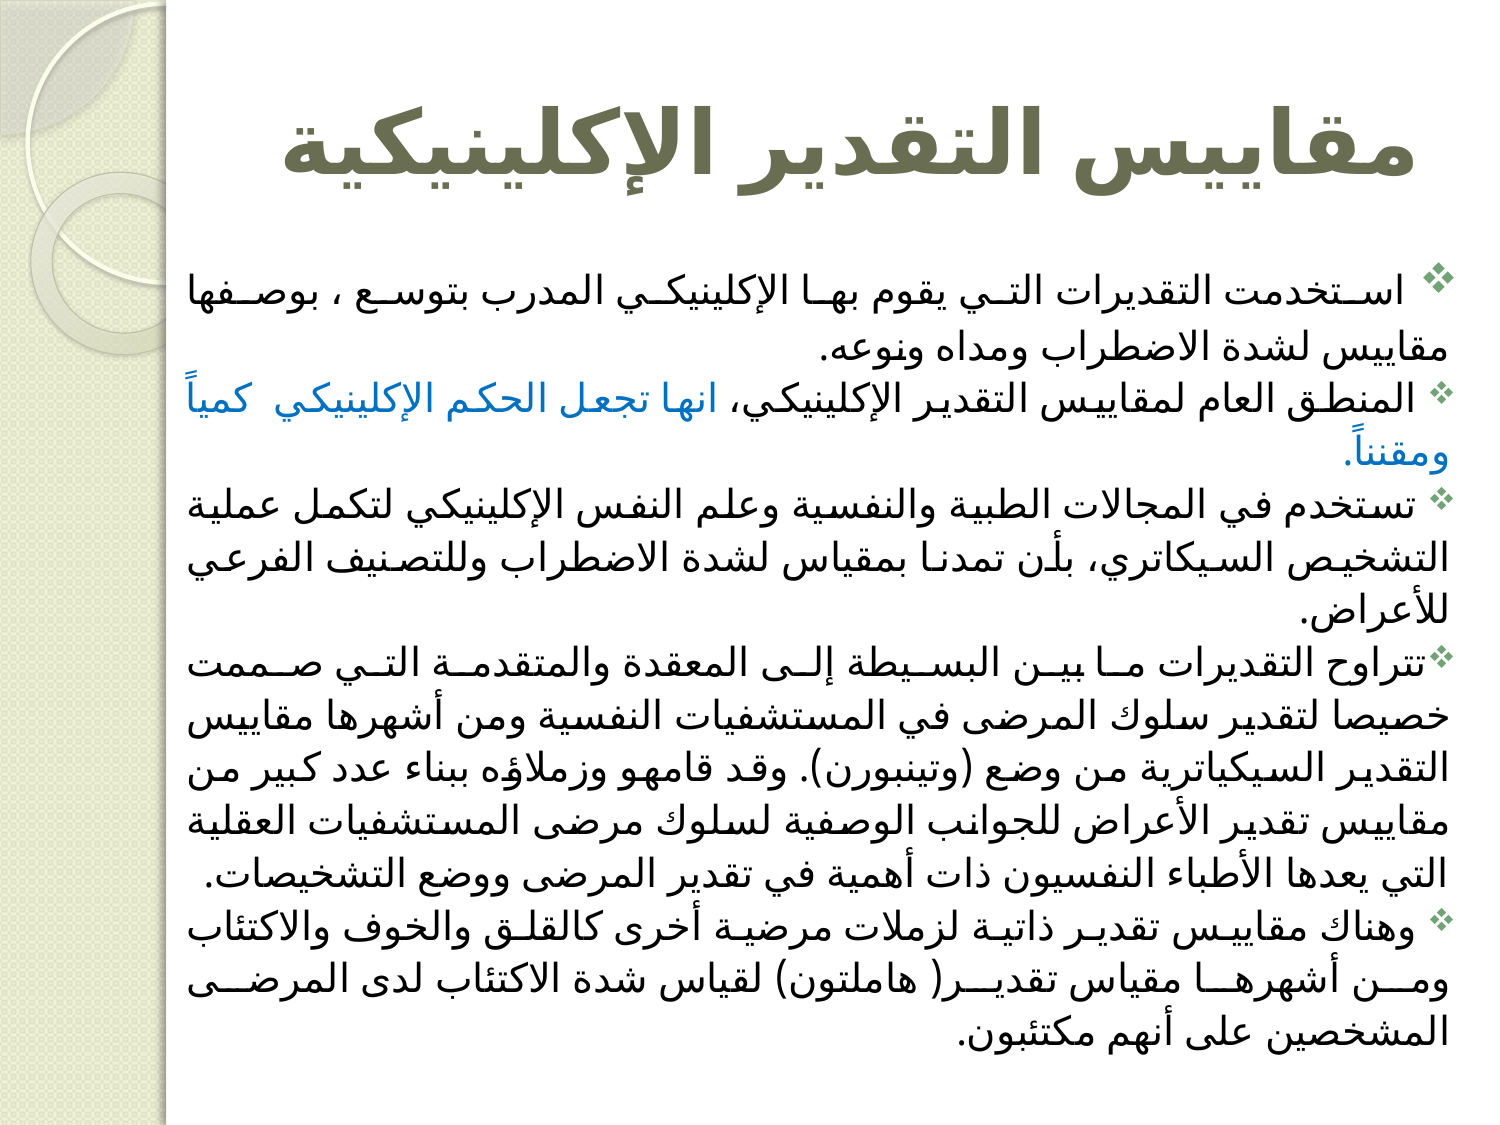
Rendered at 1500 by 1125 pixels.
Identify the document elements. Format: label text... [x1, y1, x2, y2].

title مقاييس التقدير الإكلينيكية [235, 45, 1466, 233]
list استخدمت التقديرات التي يقوم بها الإكلينيكي المدرب بتوسع ، بوصفها مقاييس لشدة الاضطراب ومداه ونوعه. المنطق العام لمقاييس التقدير الإكلينيكي، انها تجعل الحكم الإكلينيكي كمياً ومقنناً. تستخدم في المجالات الطبية والنفسية وعلم النفس الإكلينيكي لتكمل عملية التشخيص السيكاتري، بأن تمدنا بمقياس لشدة الاضطراب وللتصنيف الفرعي للأعراض. تتراوح التقديرات ما بين البسيطة إلى المعقدة والمتقدمة التي صممت خصيصا لتقدير سلوك المرضى في المستشفيات النفسية ومن أشهرها مقاييس التقدير السيكياترية من وضع (وتينبورن). وقد قامهو وزملاؤه ببناء عدد كبير من مقاييس تقدير الأعراض للجوانب الوصفية لسلوك مرضى المستشفيات العقلية التي يعدها الأطباء النفسيون ذات أهمية في تقدير المرضى ووضع التشخيصات. وهناك مقاييس تقدير ذاتية لزملات مرضية أخرى كالقلق والخوف والاكتئاب ومن أشهرها مقياس تقدير( هاملتون) لقياس شدة الاكتئاب لدى المرضى المشخصين على أنهم مكتئبون. [171, 237, 1466, 1083]
